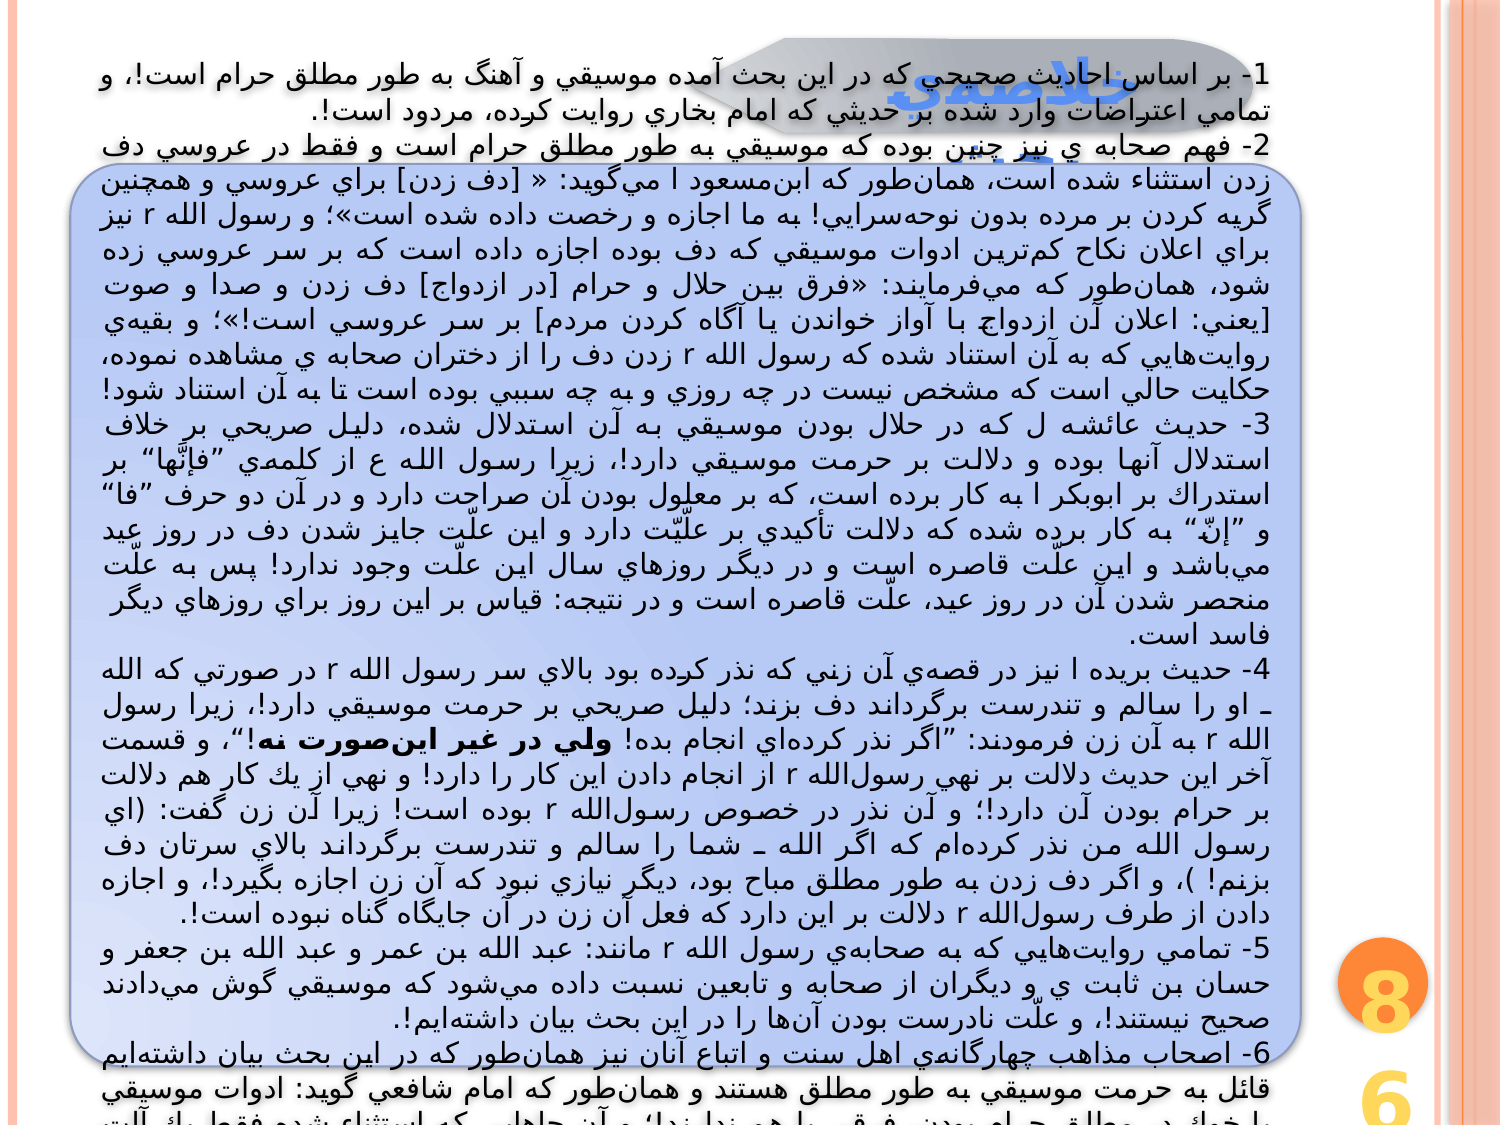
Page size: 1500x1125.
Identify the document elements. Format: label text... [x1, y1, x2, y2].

text_box 1- بر اساس احاديث صحيحي كه در اين بحث آمده موسيقي و آهنگ به طور مطلق حرام است!، و تمامي اعتراضات وارد شده بر حديثي كه امام بخاري روايت كرده، مردود است!. 2- فهم صحابه ي نيز چنين بوده كه موسيقي به طور مطلق حرام است و فقط در عروسي دف زدن استثناء شده است، همان‌طور كه ابن‌مسعود ا مي‌گويد: « [دف زدن] براي عروسي و همچنين گريه كردن بر مرده بدون نوحه‌سرايي! به ما اجازه و رخصت داده شده است»؛ و رسول الله r نيز براي اعلان نكاح كم‌ترين ادوات موسيقي كه دف بوده اجازه داده است كه بر سر عروسي زده شود، هما‌ن‌طور كه مي‌فرمايند: «فرق بين حلال و حرام [در ازدواج] دف زدن و صدا و صوت [يعني: اعلان آن ازدواج با آواز خواندن يا آگاه كردن مردم] بر سر عروسي است!»؛ و بقيه‌ي روايت‌هايي كه به آن استناد شده كه رسول الله r زدن دف را از دختران صحابه ي مشاهده نموده، حكايت حالي است كه مشخص نيست در چه روزي و به چه سببي بوده است تا به آن استناد شود! 3- حديث عائشه ل كه در حلال بودن موسيقي به آن استدلال شده، دليل صريحي بر خلاف استدلال آنها بوده و دلالت بر حرمت موسيقي دارد!، زيرا رسول الله ع از كلمه‌ي ”فإنَّها“ بر استدراك بر ابوبكر ا به كار برده است، كه بر معلول بودن آن صراحت دارد و در آن دو حرف ”فا“ و ”إنّ“ به كار برده شده كه دلالت تأكيدي بر علّيّت دارد و اين علّت جايز شدن دف در روز عيد مي‌باشد و اين علّت قاصره است و در ديگر روزهاي سال اين علّت وجود ندارد! پس به علّت منحصر شدن آن در روز عيد، علّت قاصره است و در نتيجه: قياس بر اين روز براي روزهاي ديگر فاسد است. 4- حديث بريده ا نيز در قصه‌ي آن زني كه نذر كرده بود بالاي سر رسول الله r در صورتي كه الله ـ او را سالم و تندرست برگرداند دف بزند؛ دليل صريحي بر حرمت موسيقي دارد!، زيرا رسول الله r به آن زن فرمودند: ”اگر نذر كرده‌اي انجام بده! ولي در غير اين‌صورت نه!“، و قسمت آخر اين حديث دلالت بر نهي رسول‌الله r از انجام دادن اين كار را دارد! و نهي از يك كار هم دلالت بر حرام بودن آن دارد!؛ و آن نذر در خصوص رسول‌الله r بوده است! زيرا آن زن گفت: (اي رسول الله من نذر كرده‌ام كه اگر الله ـ شما را سالم و تندرست برگرداند بالاي ‌سرتان دف بزنم! )، و اگر دف زدن به طور مطلق مباح بود، ديگر نيازي نبود كه آن زن اجازه بگيرد!، و اجازه دادن از طرف رسول‌الله r دلالت بر اين دارد كه فعل آن زن در آن جايگاه گناه نبوده است!. 5- تمامي روايت‌هايي كه به صحابه‌ي رسول الله r مانند: عبد الله بن عمر و عبد الله بن جعفر و حسان بن ثابت ي و ديگران از صحابه و تابعين نسبت داده مي‌شود كه موسيقي گوش مي‌دادند صحيح نيستند!، و علّت نادرست بودن آن‌ها را در اين بحث بيان داشته‌ايم!. 6- اصحاب مذاهب چهارگانه‌ي اهل سنت و اتباع آنان نيز همان‌طور كه در اين بحث بيان داشته‌ايم قائل به حرمت موسيقي به طور مطلق هستند و همان‌طور كه امام شافعي گويد: ادوات موسيقي با خوك در مطلق حرام بودن، فرقي با هم ندارند!؛ و آن جاهايي كه استثناء شده فقط يك آلت موسيقي و آن هم دف است!. والله تعالي أعلم!. [69, 162, 1302, 1068]
text_box [689, 37, 843, 134]
text_box خلاصه‌ي بحث [843, 35, 1187, 162]
text_box [1187, 39, 1255, 132]
text_box 86 [1324, 941, 1449, 1125]
